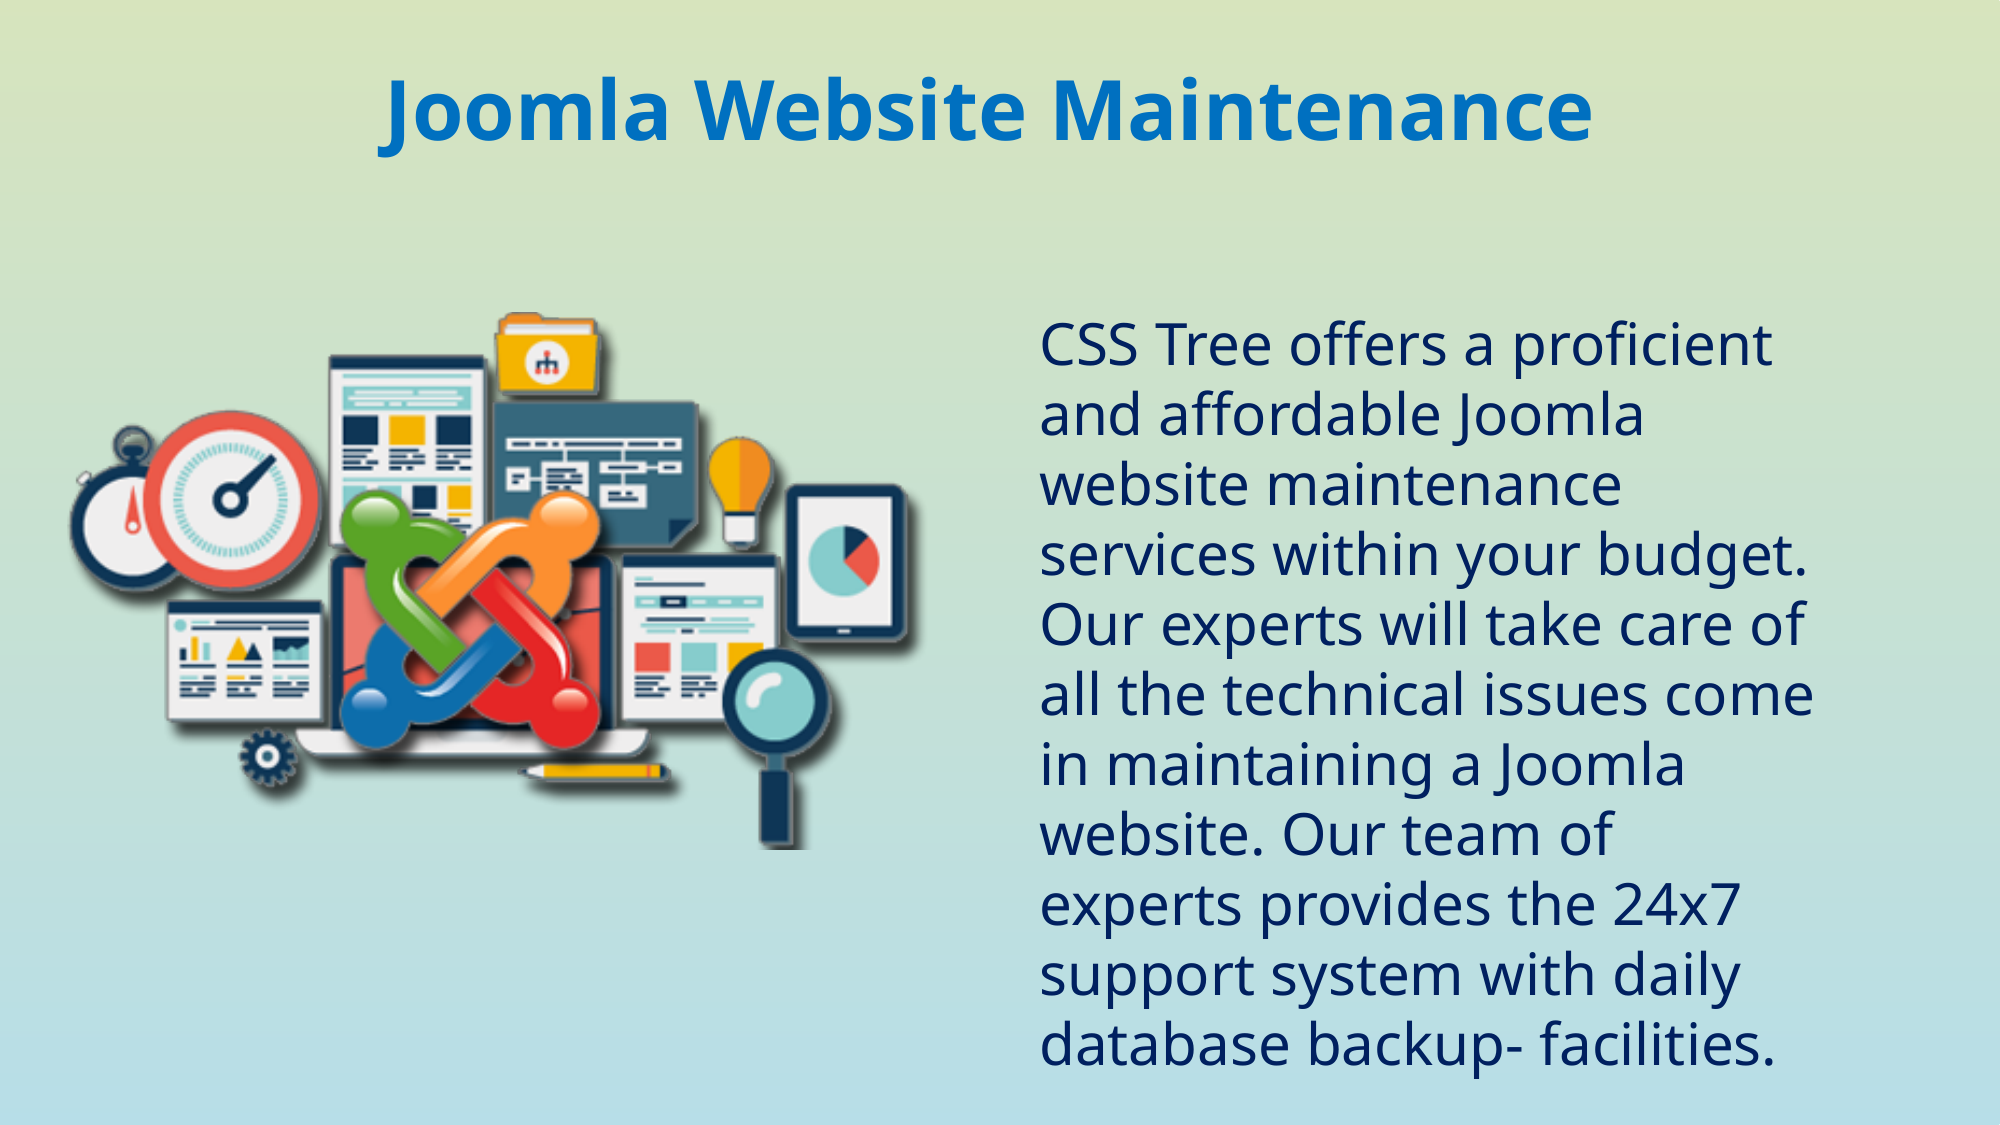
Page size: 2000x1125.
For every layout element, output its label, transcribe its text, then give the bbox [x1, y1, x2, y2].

text_box CSS Tree offers a proficient and affordable Joomla website maintenance services within your budget. Our experts will take care of all the technical issues come in maintaining a Joomla website. Our team of experts provides the 24x7 support system with daily database backup- facilities. [1024, 299, 1838, 1085]
text_box Joomla Website Maintenance [370, 50, 1611, 165]
picture [49, 312, 975, 851]
